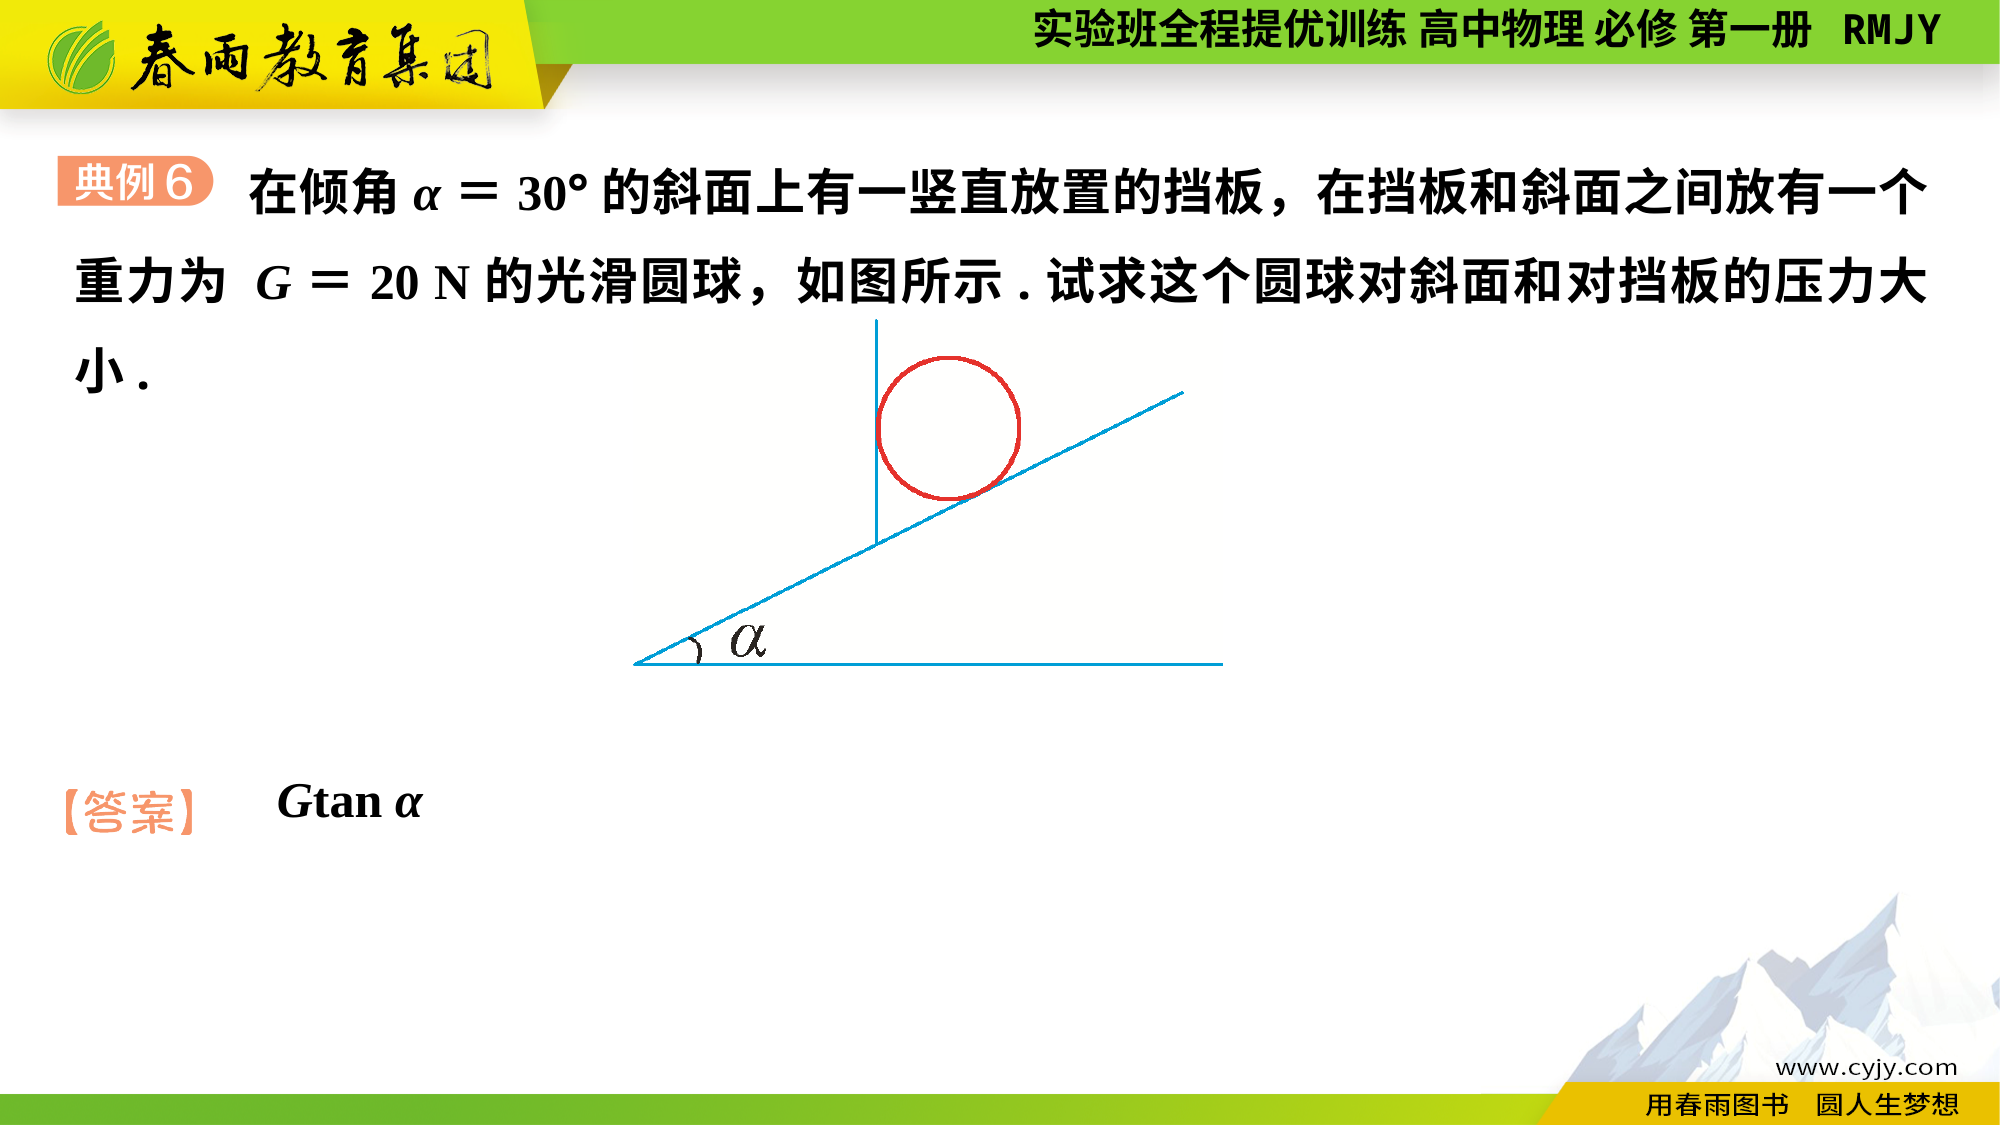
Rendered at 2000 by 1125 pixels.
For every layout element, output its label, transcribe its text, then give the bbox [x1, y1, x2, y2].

list 在倾角α＝30°的斜面上有一竖直放置的挡板，在挡板和斜面之间放有一个重力为 G＝20 N的光滑圆球，如图所示.试求这个圆球对斜面和对挡板的压力大小. [59, 122, 1944, 320]
picture [0, 0, 2000, 1125]
